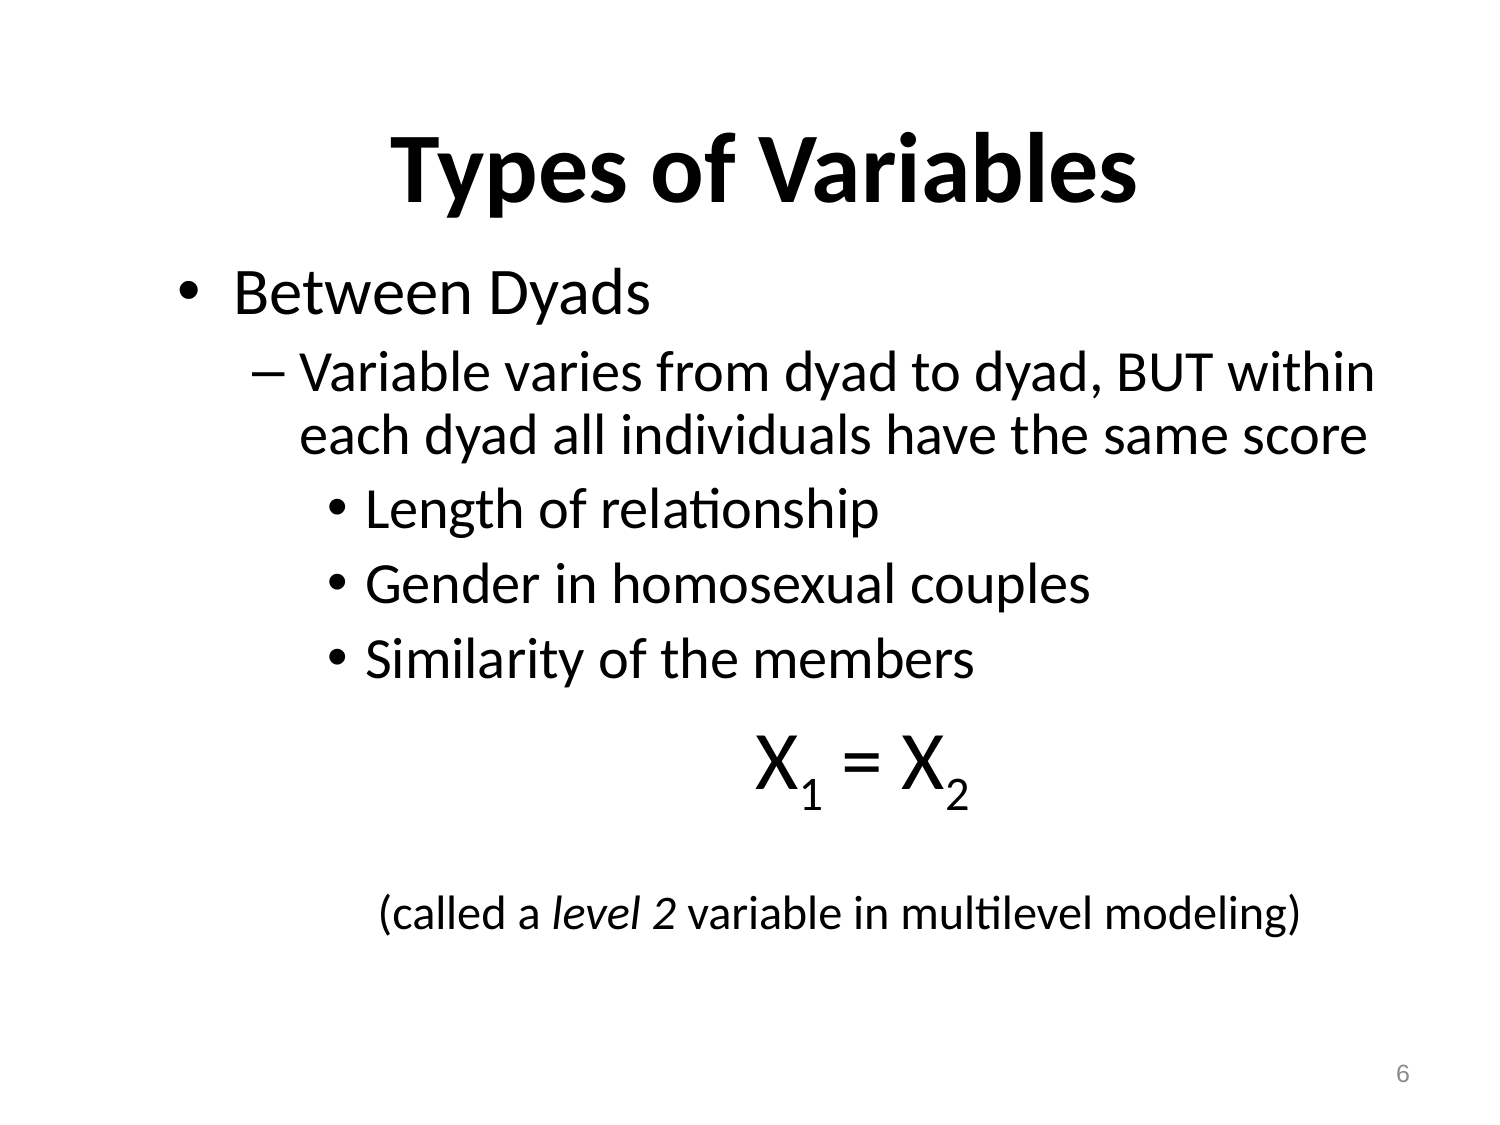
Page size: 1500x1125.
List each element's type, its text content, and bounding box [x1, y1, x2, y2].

list Between Dyads Variable varies from dyad to dyad, BUT within each dyad all individuals have the same score Length of relationship Gender in homosexual couples Similarity of the members X1 = X2 (called a level 2 variable in multilevel modeling) [162, 249, 1413, 1125]
slide_number 6 [1074, 1042, 1425, 1103]
title Types of Variables [62, 75, 1468, 250]
